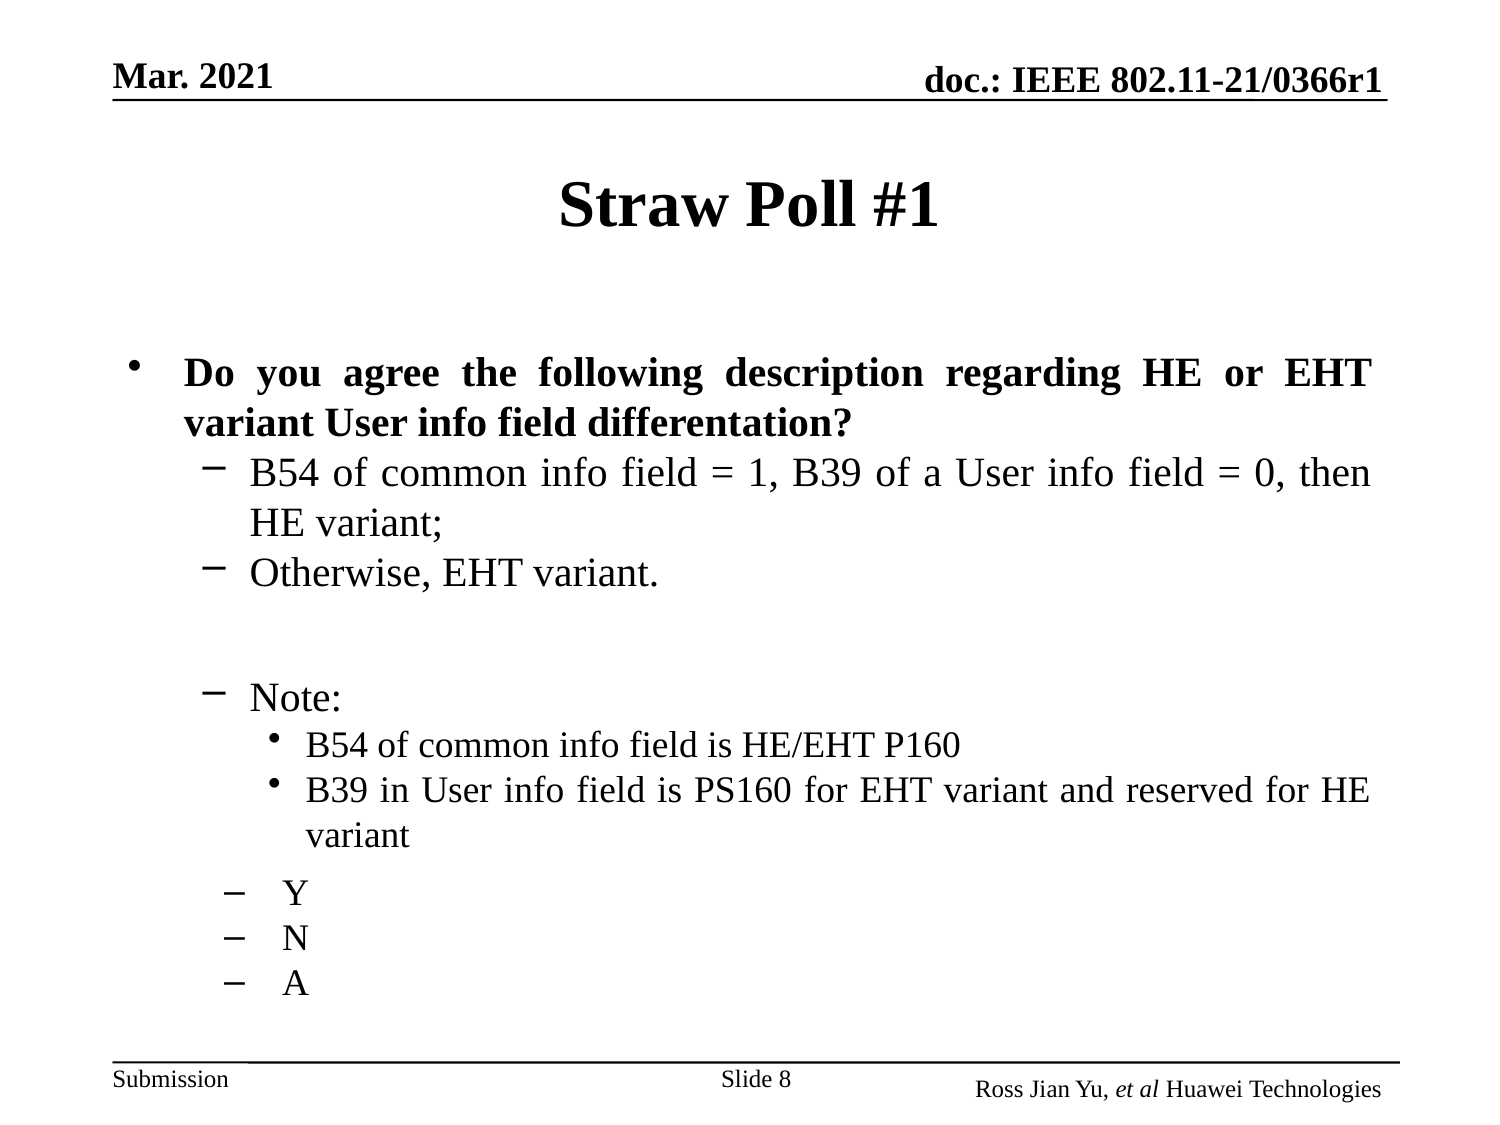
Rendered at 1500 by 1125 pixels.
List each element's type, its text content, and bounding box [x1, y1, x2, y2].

title Straw Poll #1 [112, 112, 1388, 288]
slide_number Slide 8 [712, 1061, 800, 1093]
text_box Y N A [149, 860, 900, 1011]
list Do you agree the following description regarding HE or EHT variant User info field differentation? B54 of common info field = 1, B39 of a User info field = 0, then HE variant; Otherwise, EHT variant. Note: B54 of common info field is HE/EHT P160 B39 in User info field is PS160 for EHT variant and reserved for HE variant [112, 337, 1388, 1013]
